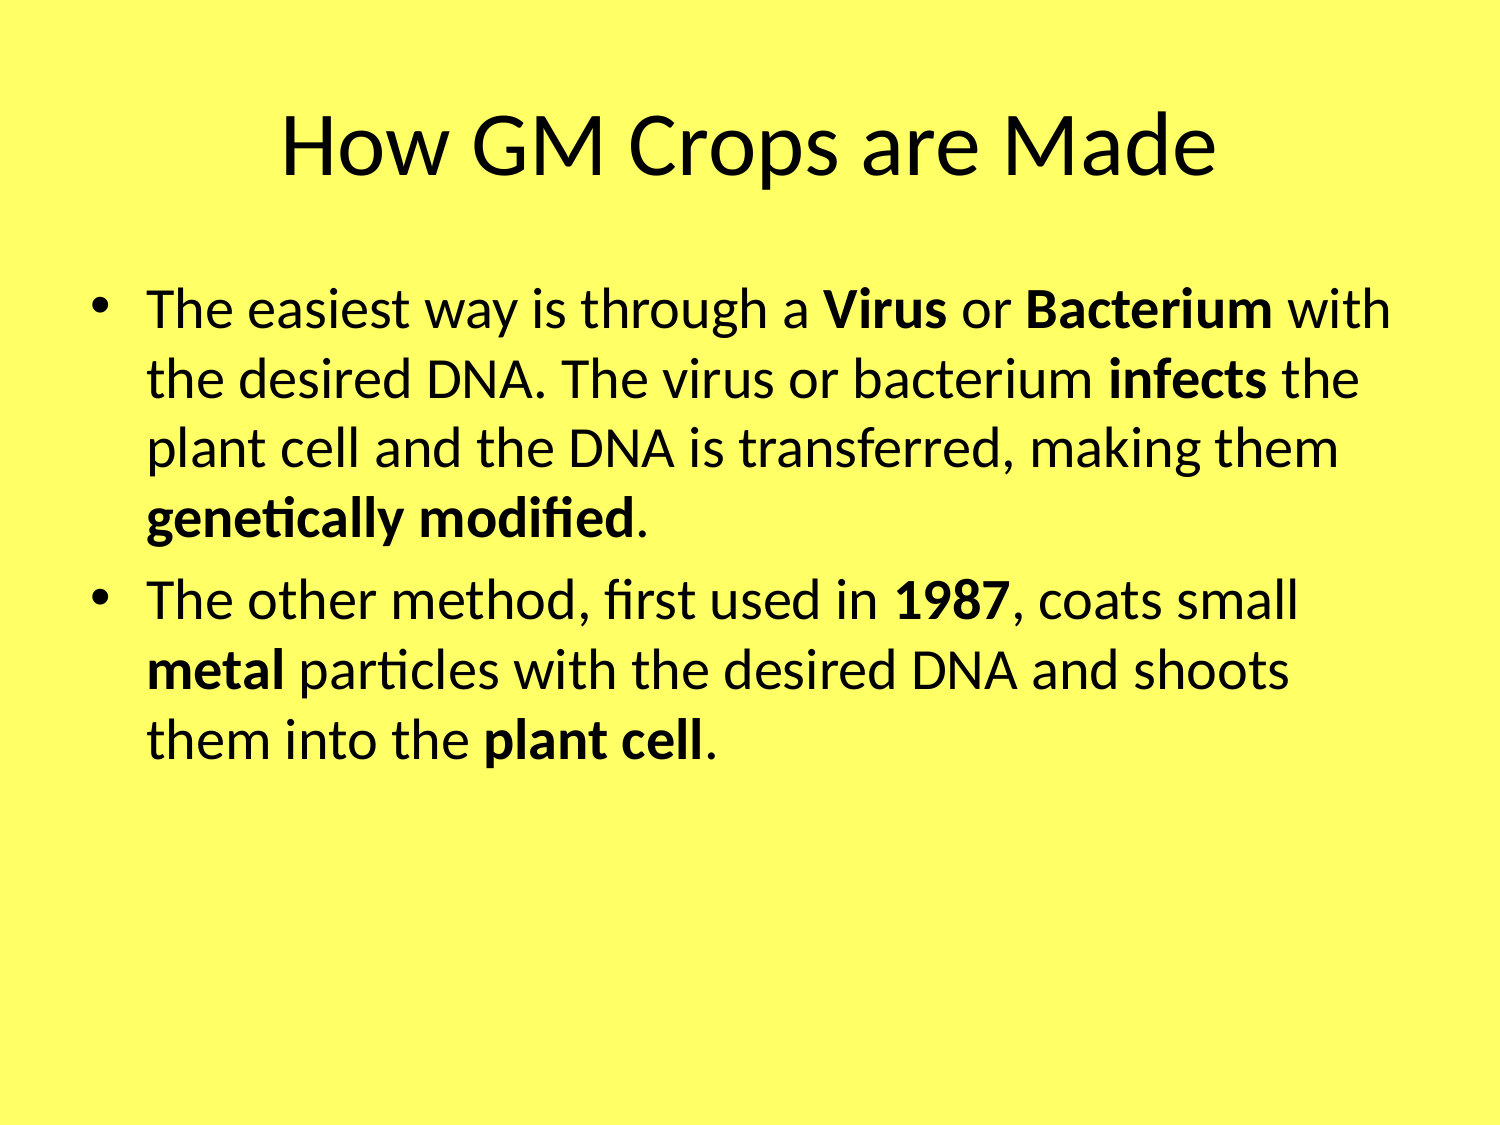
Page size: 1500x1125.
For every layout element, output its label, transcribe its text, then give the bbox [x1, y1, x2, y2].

list The easiest way is through a Virus or Bacterium with the desired DNA. The virus or bacterium infects the plant cell and the DNA is transferred, making them genetically modified. The other method, first used in 1987, coats small metal particles with the desired DNA and shoots them into the plant cell. [75, 262, 1425, 1005]
title How GM Crops are Made [75, 45, 1425, 233]
